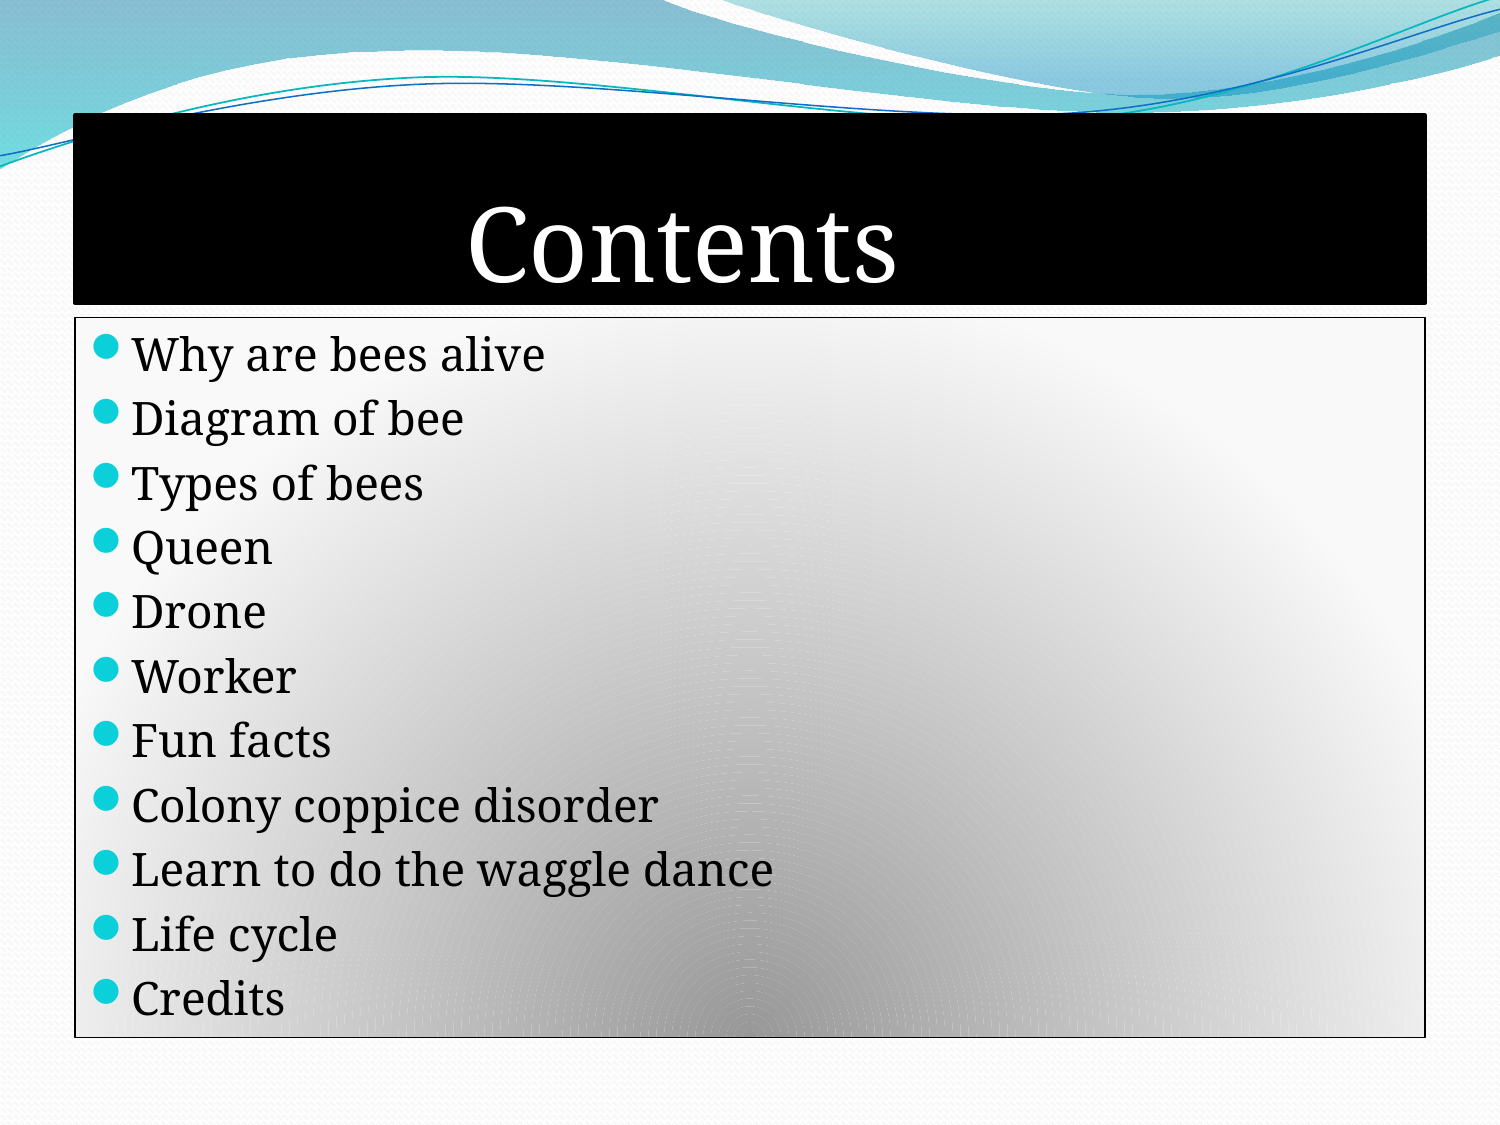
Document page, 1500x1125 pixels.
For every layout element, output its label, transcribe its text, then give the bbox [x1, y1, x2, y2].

title Contents [73, 113, 1427, 305]
list Why are bees alive Diagram of bee Types of bees Queen Drone Worker Fun facts Colony coppice disorder Learn to do the waggle dance Life cycle Credits [74, 317, 1426, 1038]
